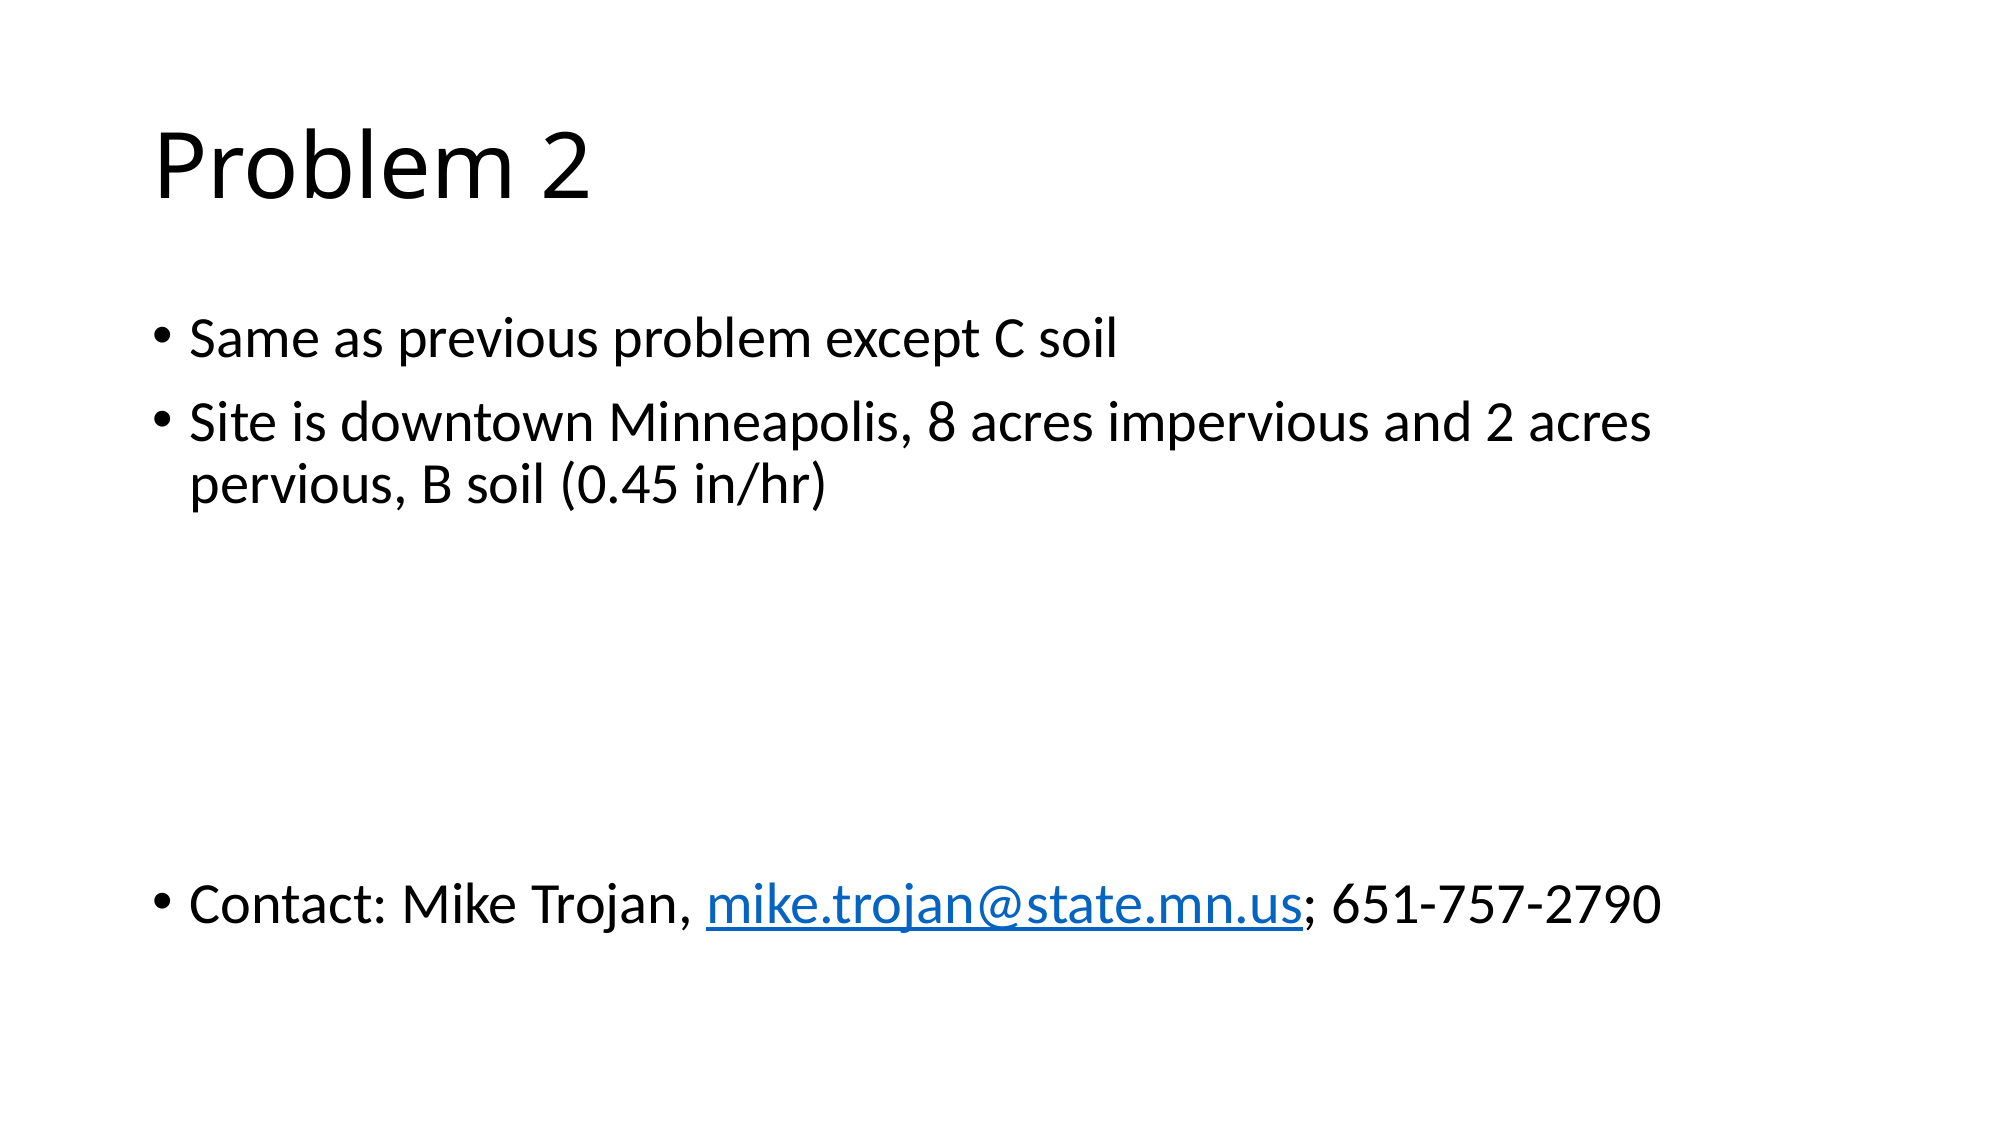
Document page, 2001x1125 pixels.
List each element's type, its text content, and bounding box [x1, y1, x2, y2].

title Problem 2 [137, 59, 1863, 278]
list Same as previous problem except C soil Site is downtown Minneapolis, 8 acres impervious and 2 acres pervious, B soil (0.45 in/hr) Contact: Mike Trojan, mike.trojan@state.mn.us; 651-757-2790 [137, 299, 1863, 1014]
